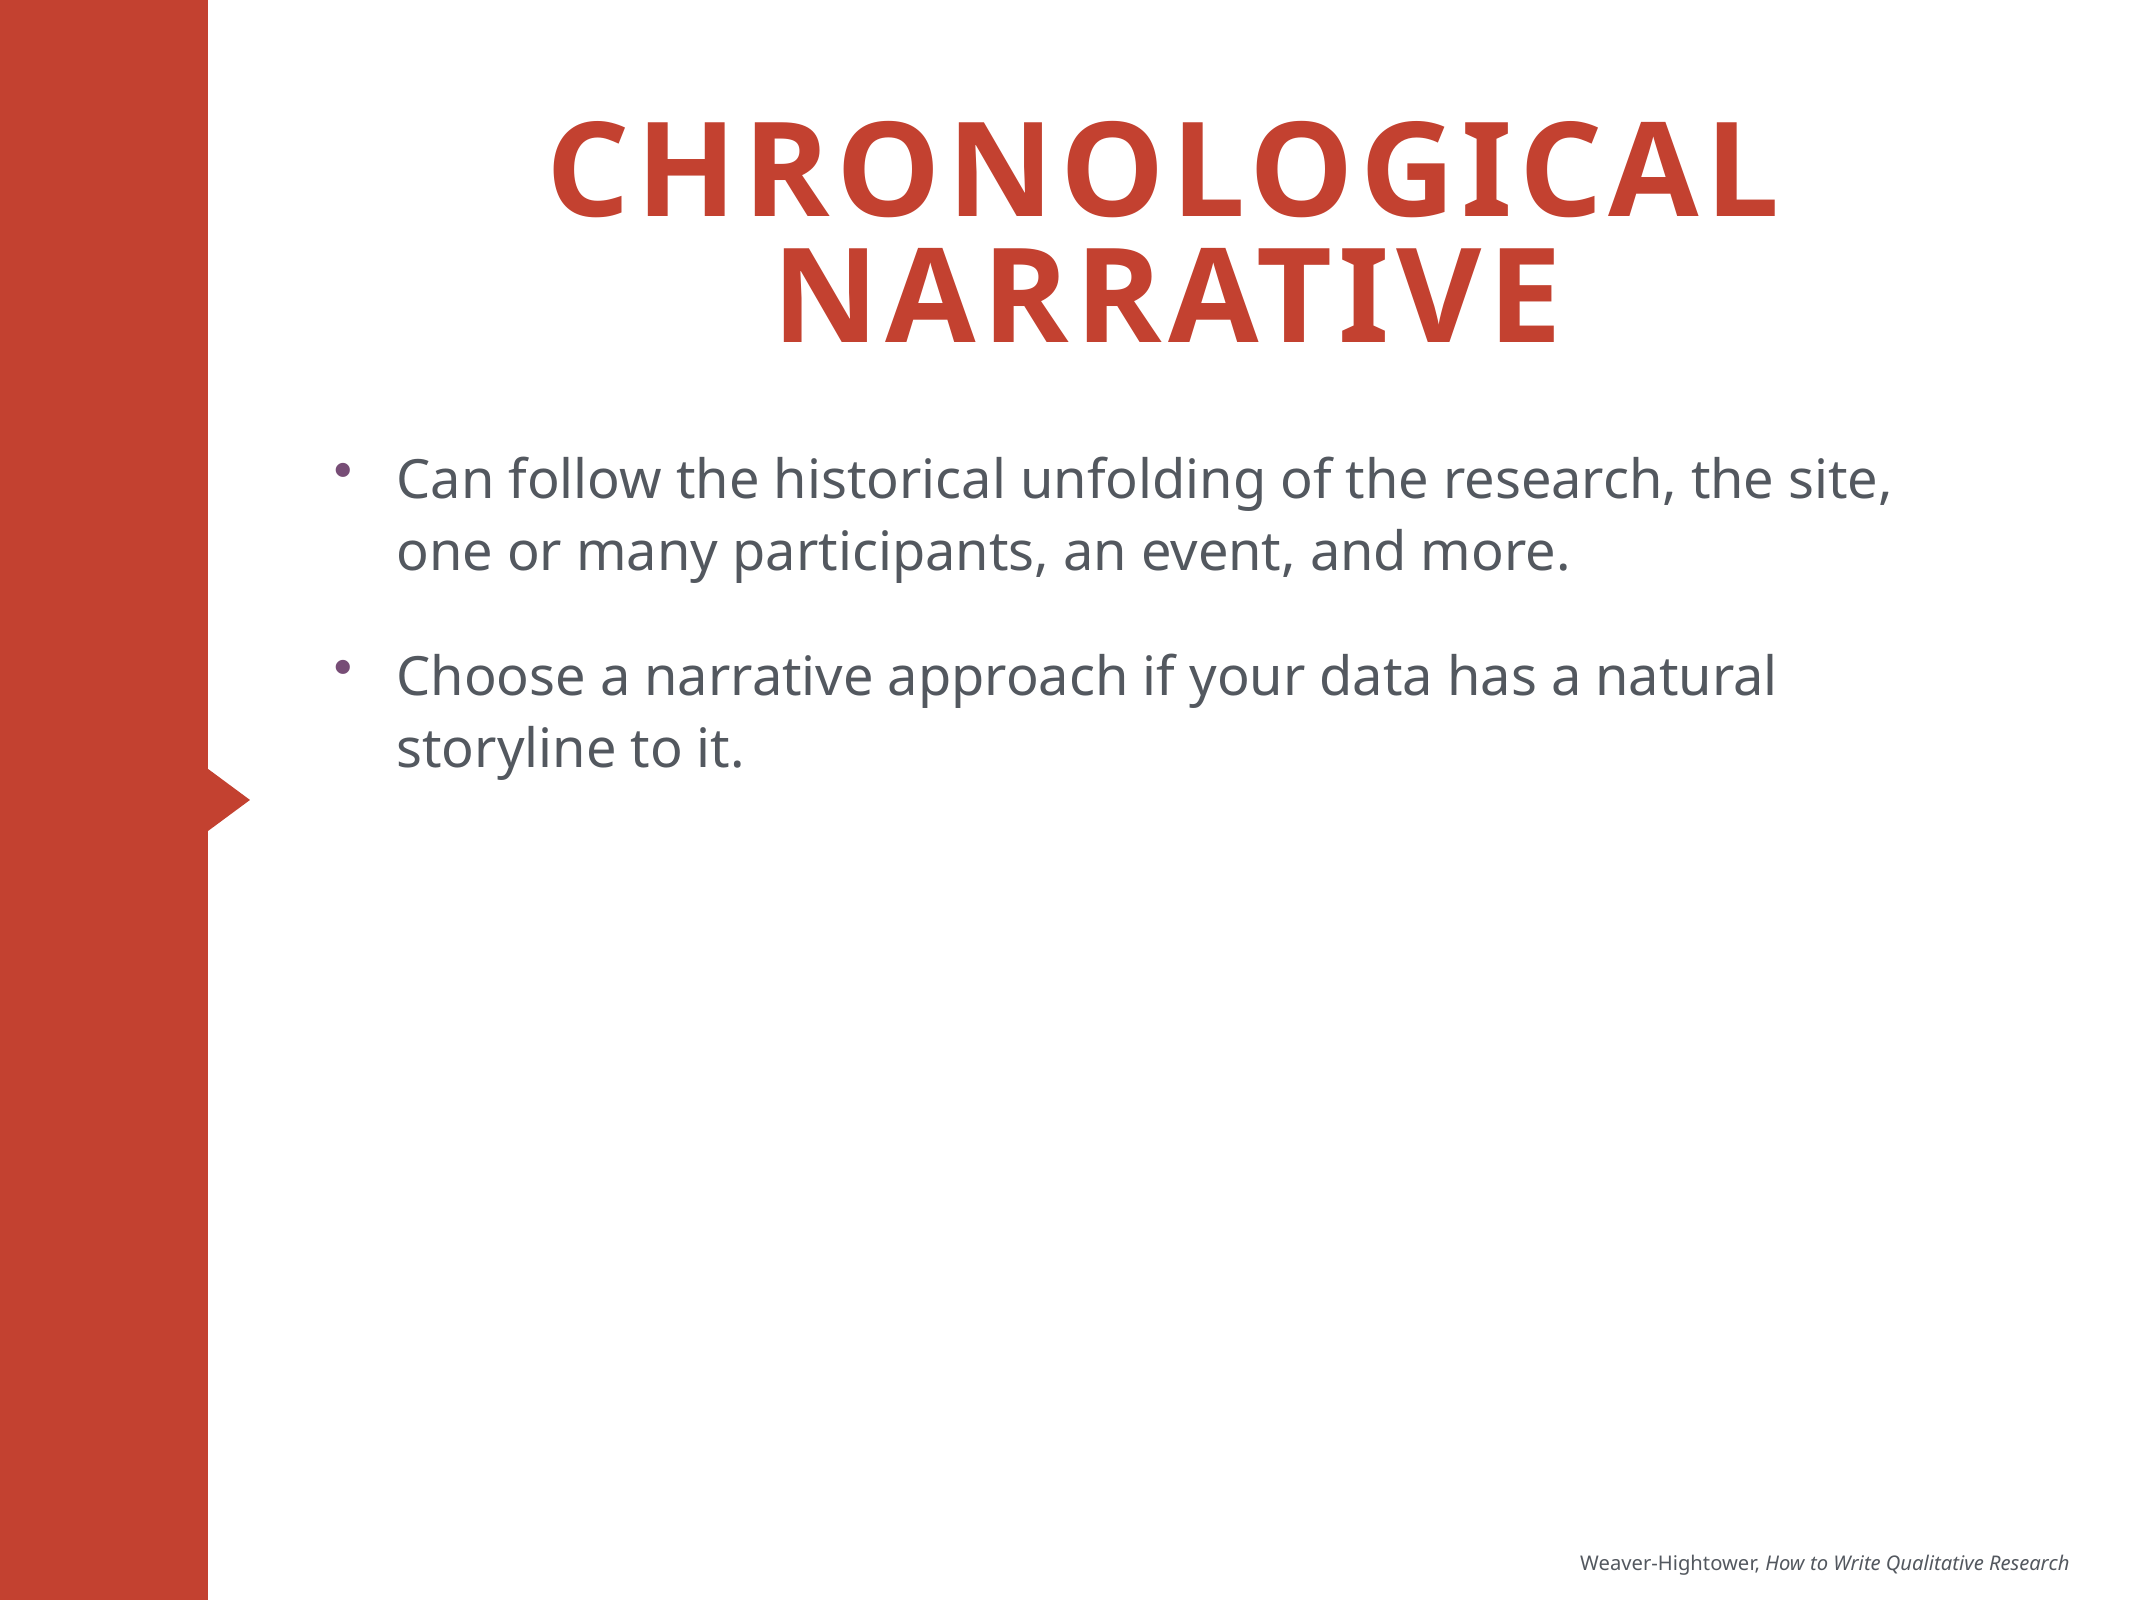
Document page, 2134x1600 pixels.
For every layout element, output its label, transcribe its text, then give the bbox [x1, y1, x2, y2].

list Can follow the historical unfolding of the research, the site, one or many participants, an event, and more. Choose a narrative approach if your data has a natural storyline to it. [333, 437, 2002, 1386]
title Chronological Narrative [333, 79, 2002, 406]
